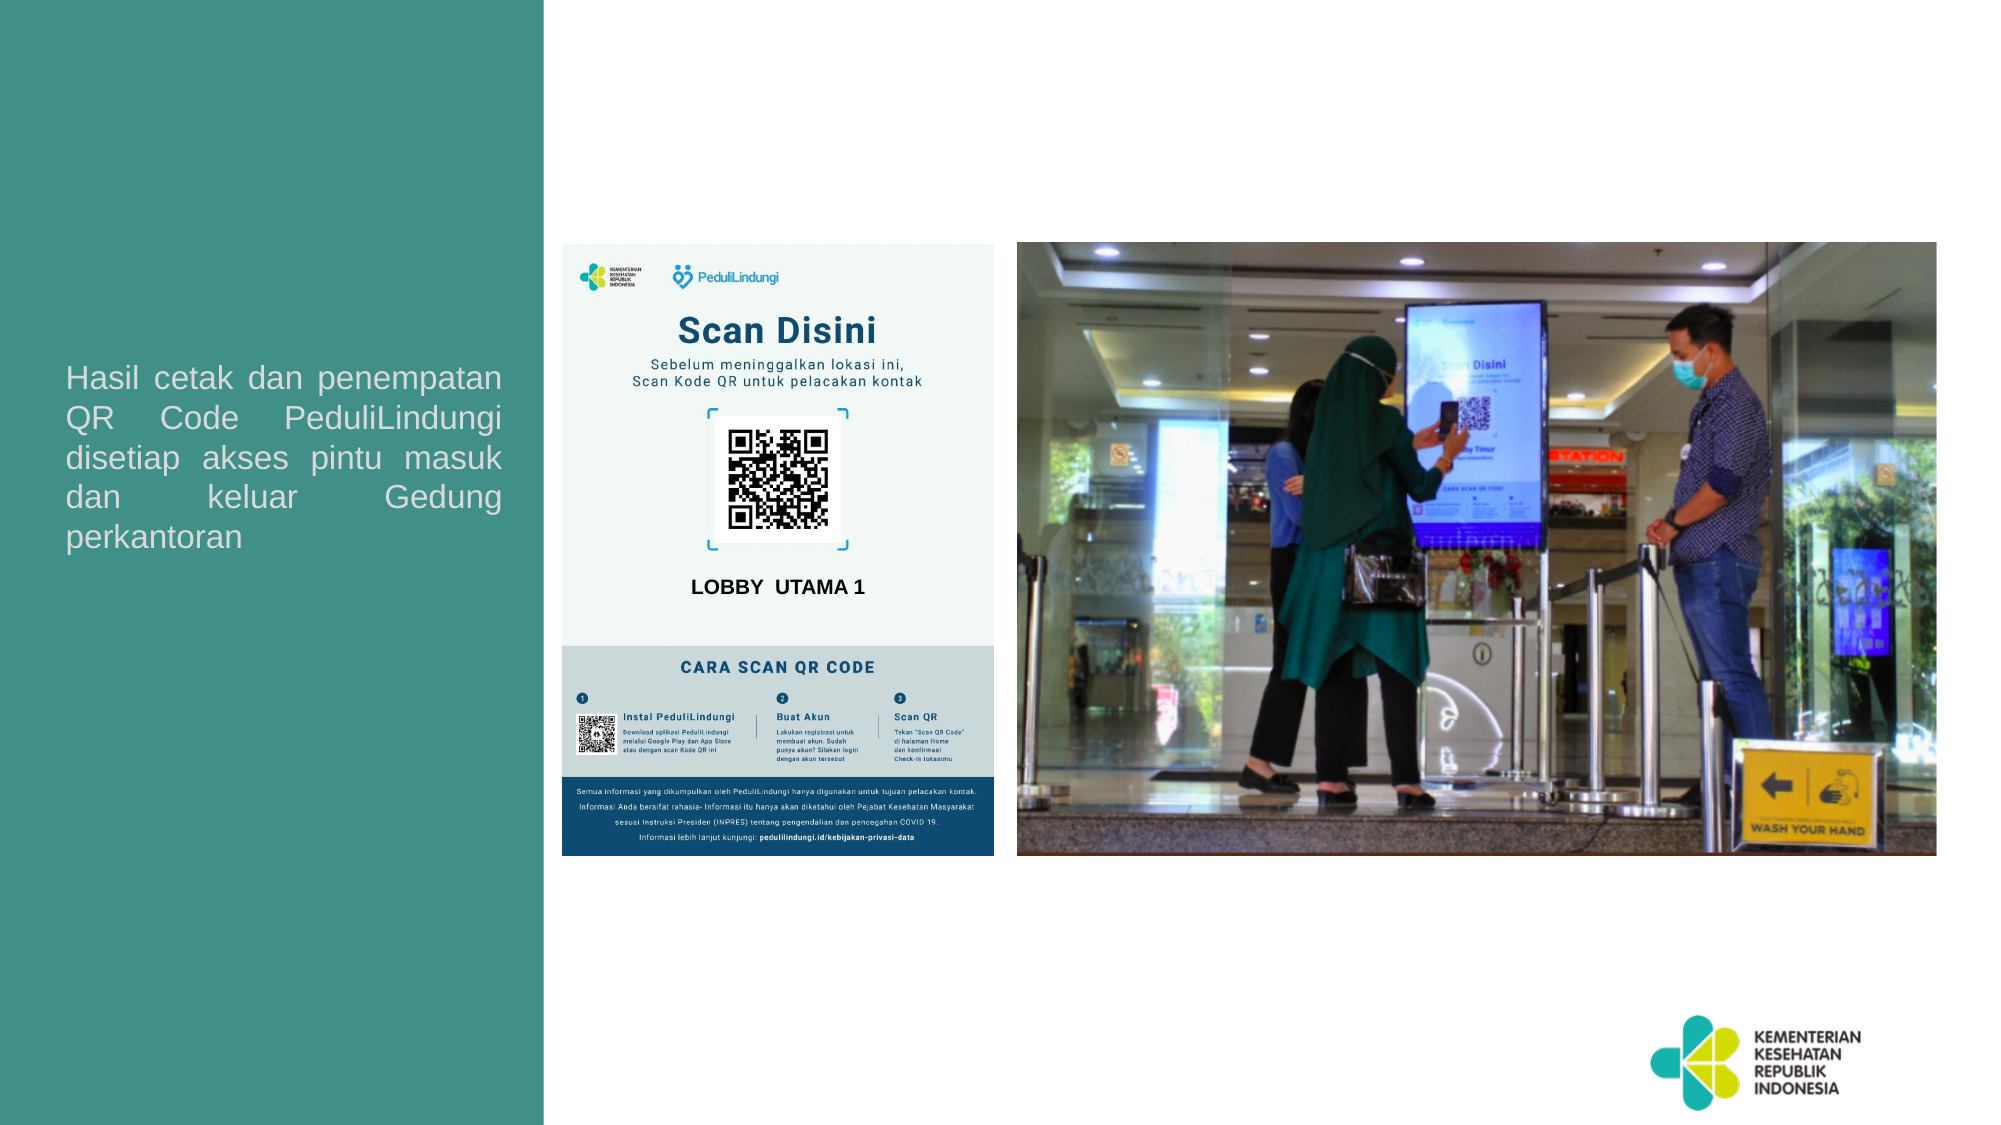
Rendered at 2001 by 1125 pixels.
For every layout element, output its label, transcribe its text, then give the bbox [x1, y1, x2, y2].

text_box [561, 244, 995, 857]
picture [1016, 242, 1940, 856]
picture [1650, 1015, 1861, 1111]
text_box Hasil cetak dan penempatan QR Code PeduliLindungi disetiap akses pintu masuk dan keluar Gedung perkantoran [50, 268, 518, 603]
